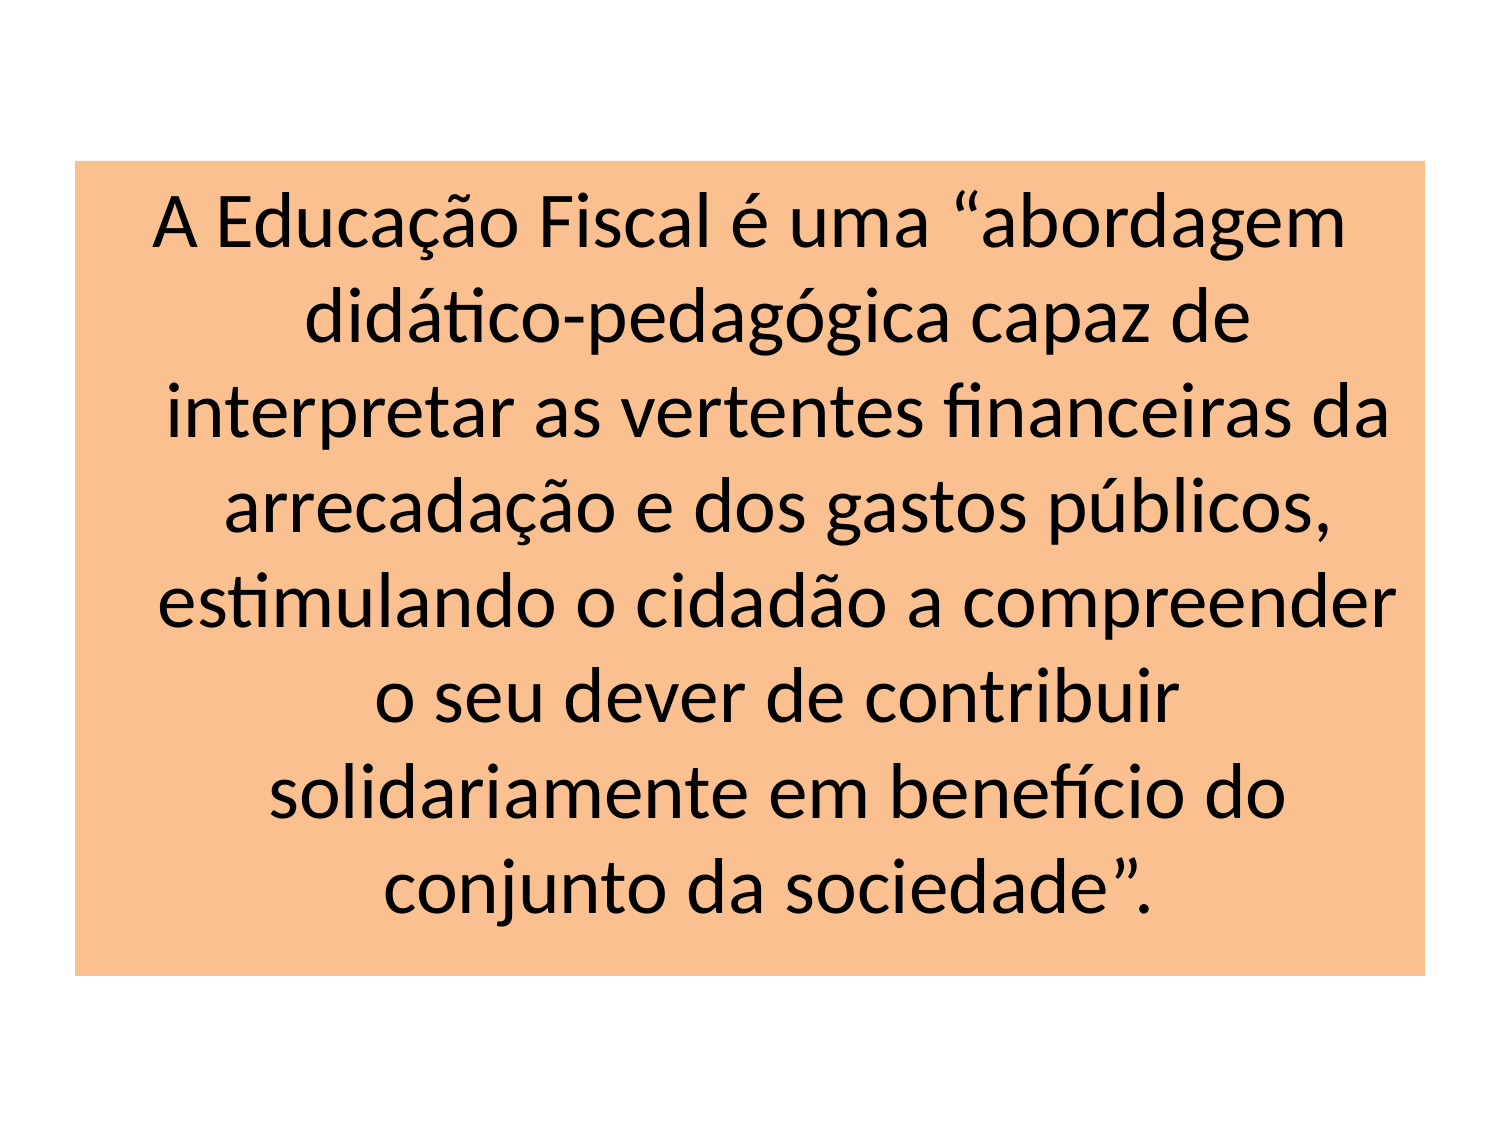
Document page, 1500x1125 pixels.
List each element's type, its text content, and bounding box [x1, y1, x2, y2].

list A Educação Fiscal é uma “abordagem didático-pedagógica capaz de interpretar as vertentes financeiras da arrecadação e dos gastos públicos, estimulando o cidadão a compreender o seu dever de contribuir solidariamente em benefício do conjunto da sociedade”. [75, 160, 1425, 976]
